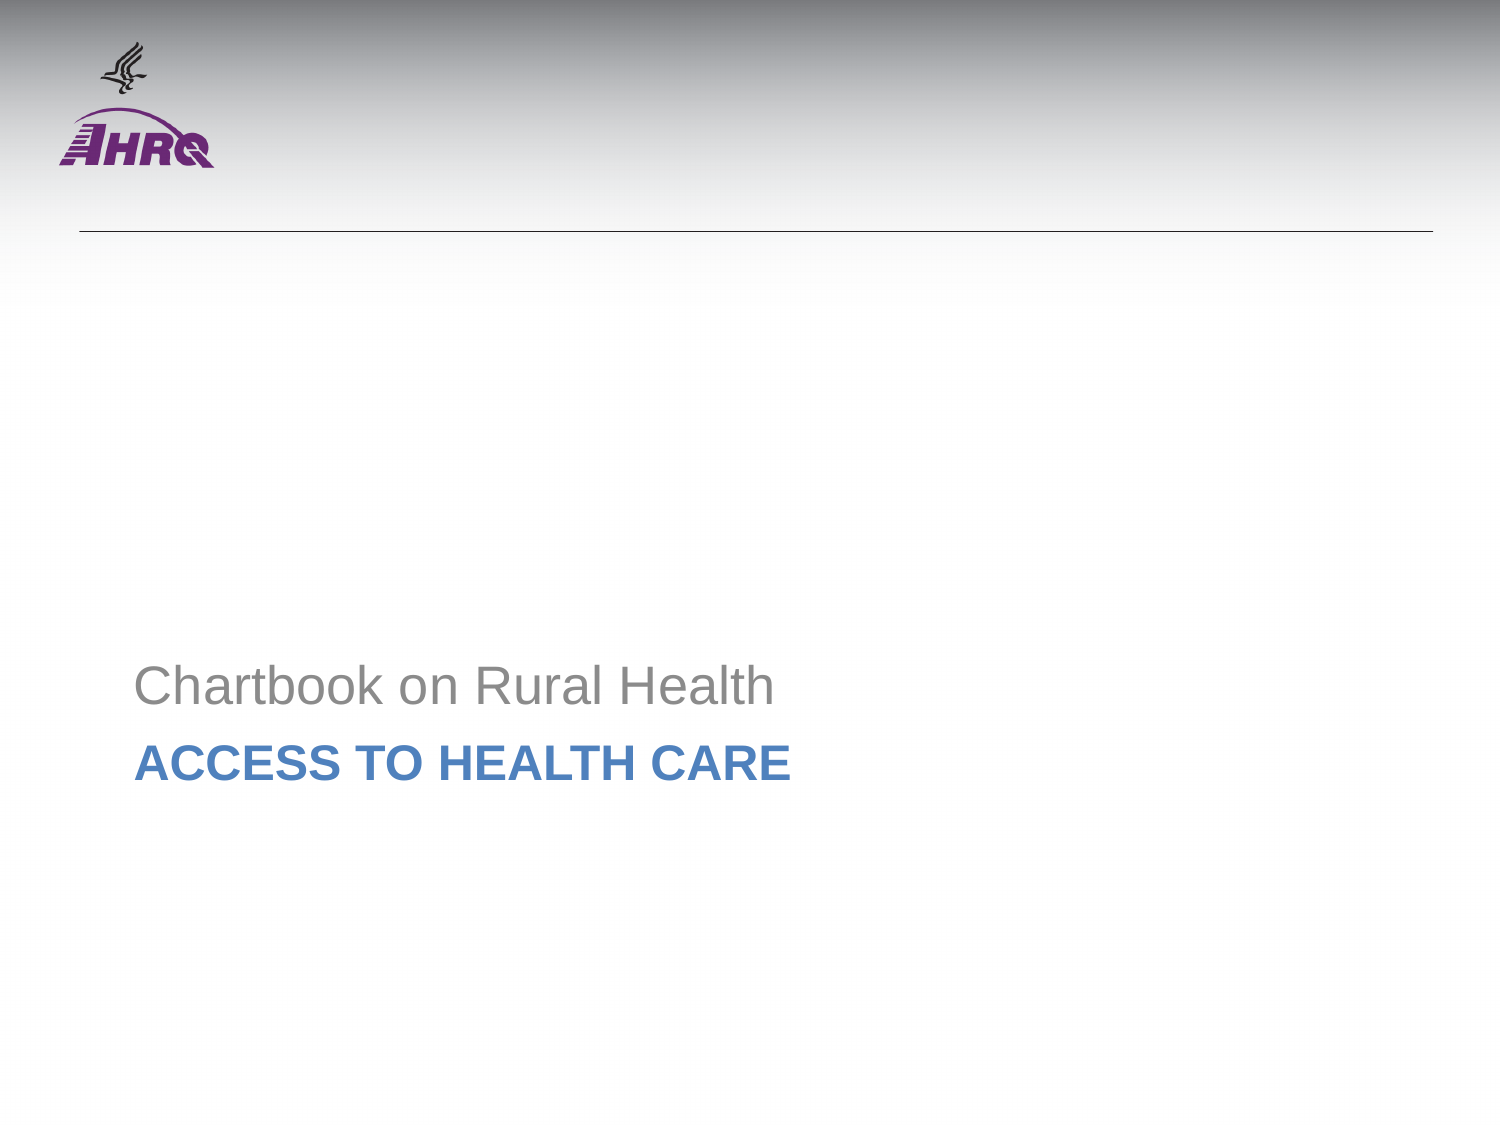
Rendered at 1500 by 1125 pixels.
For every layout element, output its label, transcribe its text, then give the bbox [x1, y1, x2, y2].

picture [0, 0, 1500, 1125]
title Access to health care [118, 723, 1394, 947]
list Chartbook on Rural Health [118, 476, 1394, 723]
